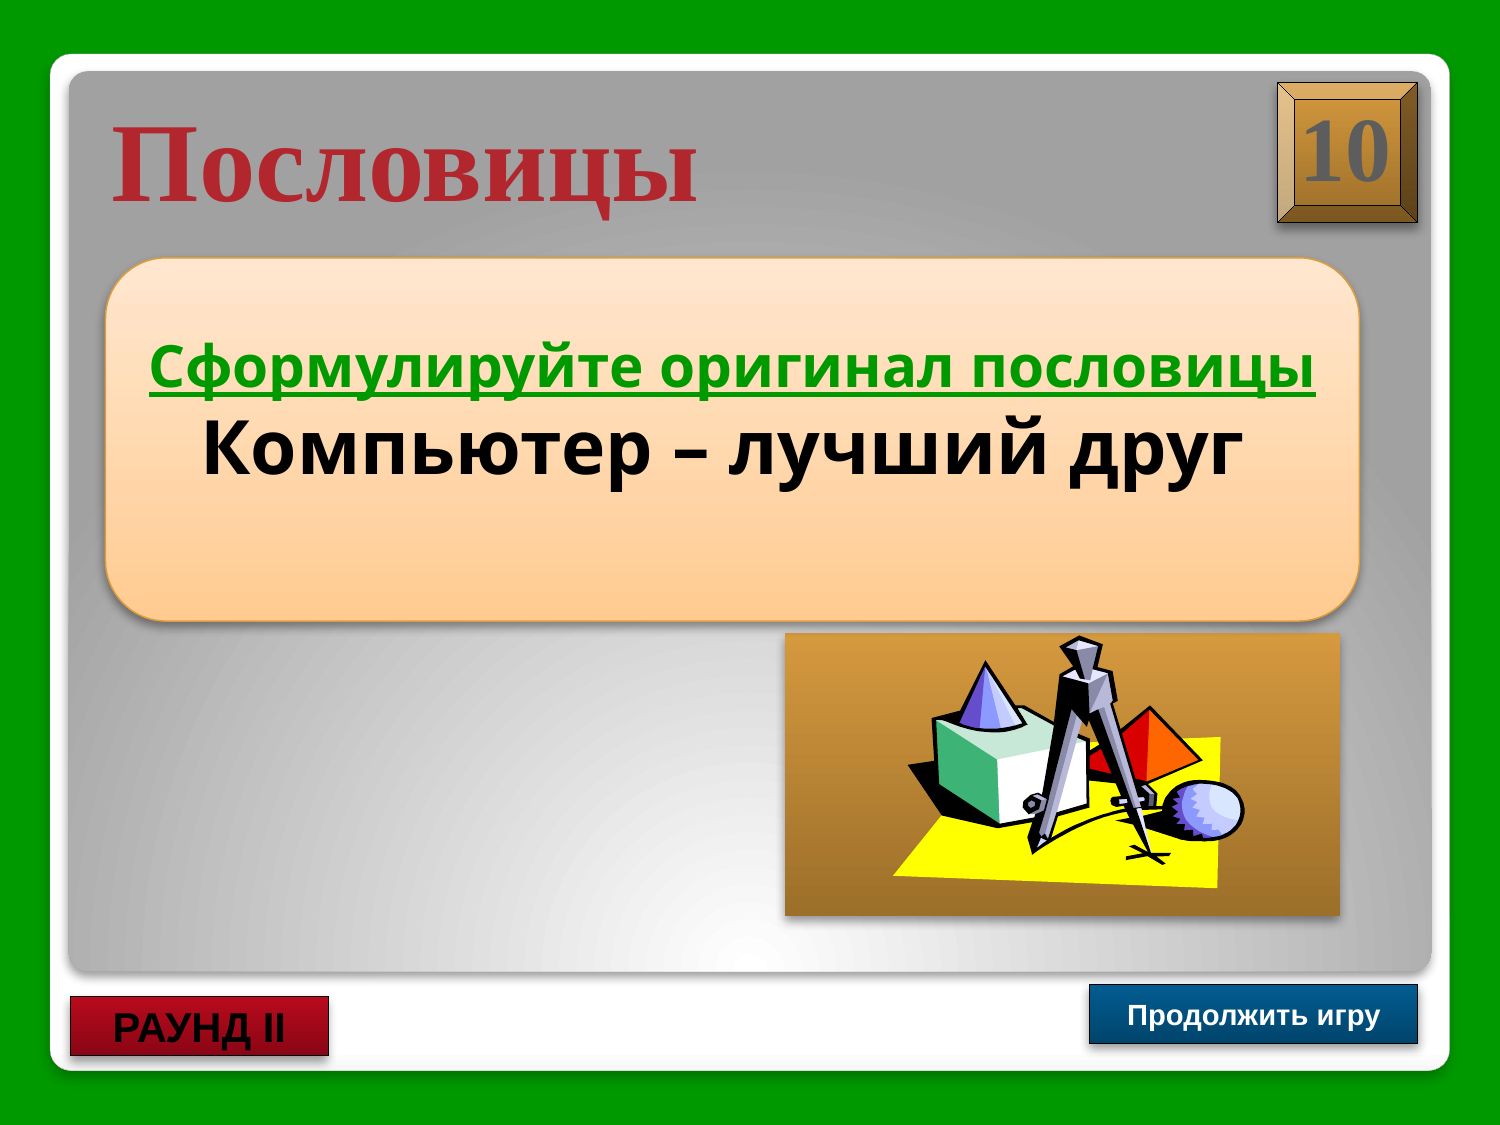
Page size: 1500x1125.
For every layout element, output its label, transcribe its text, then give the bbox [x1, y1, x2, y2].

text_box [784, 632, 1341, 917]
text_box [1277, 81, 1419, 223]
text_box Сформулируйте оригинал пословицы Компьютер – лучший друг [104, 257, 1361, 622]
text_box Пословицы [96, 81, 715, 232]
text_box Продолжить игру [1089, 984, 1418, 1044]
text_box РАУНД II [70, 996, 329, 1056]
